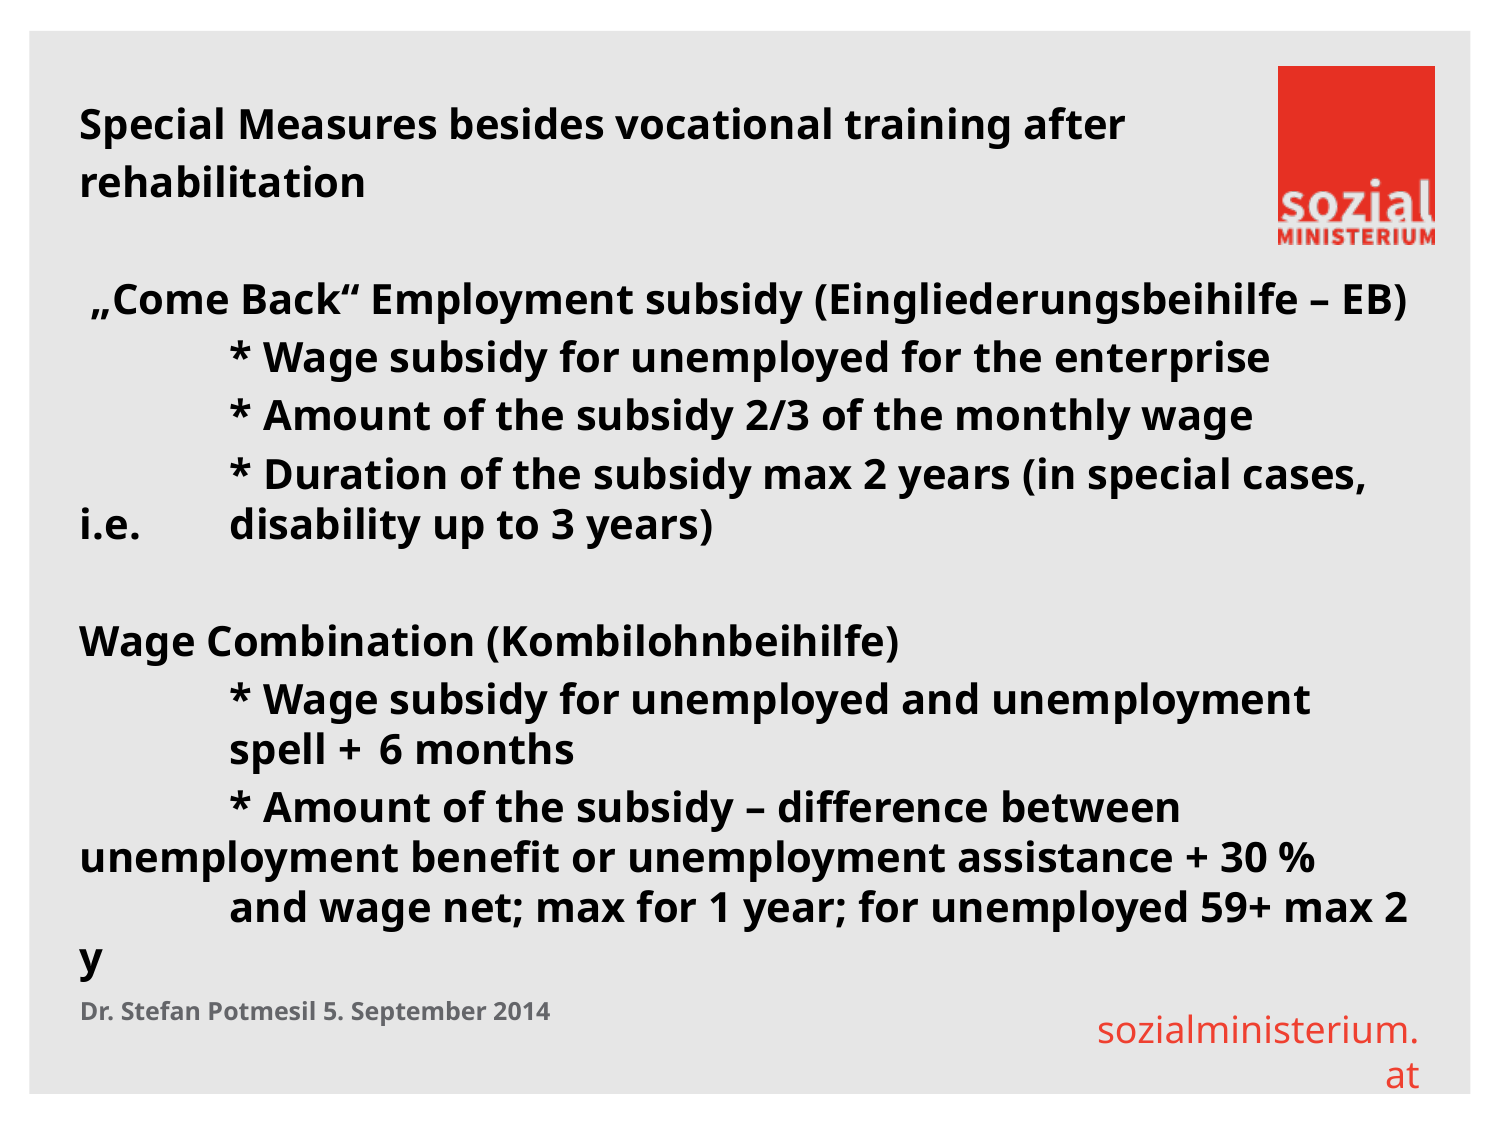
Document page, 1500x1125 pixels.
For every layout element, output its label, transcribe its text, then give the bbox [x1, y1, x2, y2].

picture [1278, 66, 1435, 90]
list Special Measures besides vocational training after rehabilitation „Come Back“ Employment subsidy (Eingliederungsbeihilfe – EB) * Wage subsidy for unemployed for the enterprise * Amount of the subsidy 2/3 of the monthly wage * Duration of the subsidy max 2 years (in special cases, i.e. disability up to 3 years) Wage Combination (Kombilohnbeihilfe) * Wage subsidy for unemployed and unemployment spell + 6 months * Amount of the subsidy – difference between unemployment benefit or unemployment assistance + 30 % and wage net; max for 1 year; for unemployed 59+ max 2 y [64, 90, 1436, 953]
footer Dr. Stefan Potmesil 5. September 2014 [64, 987, 1057, 1059]
